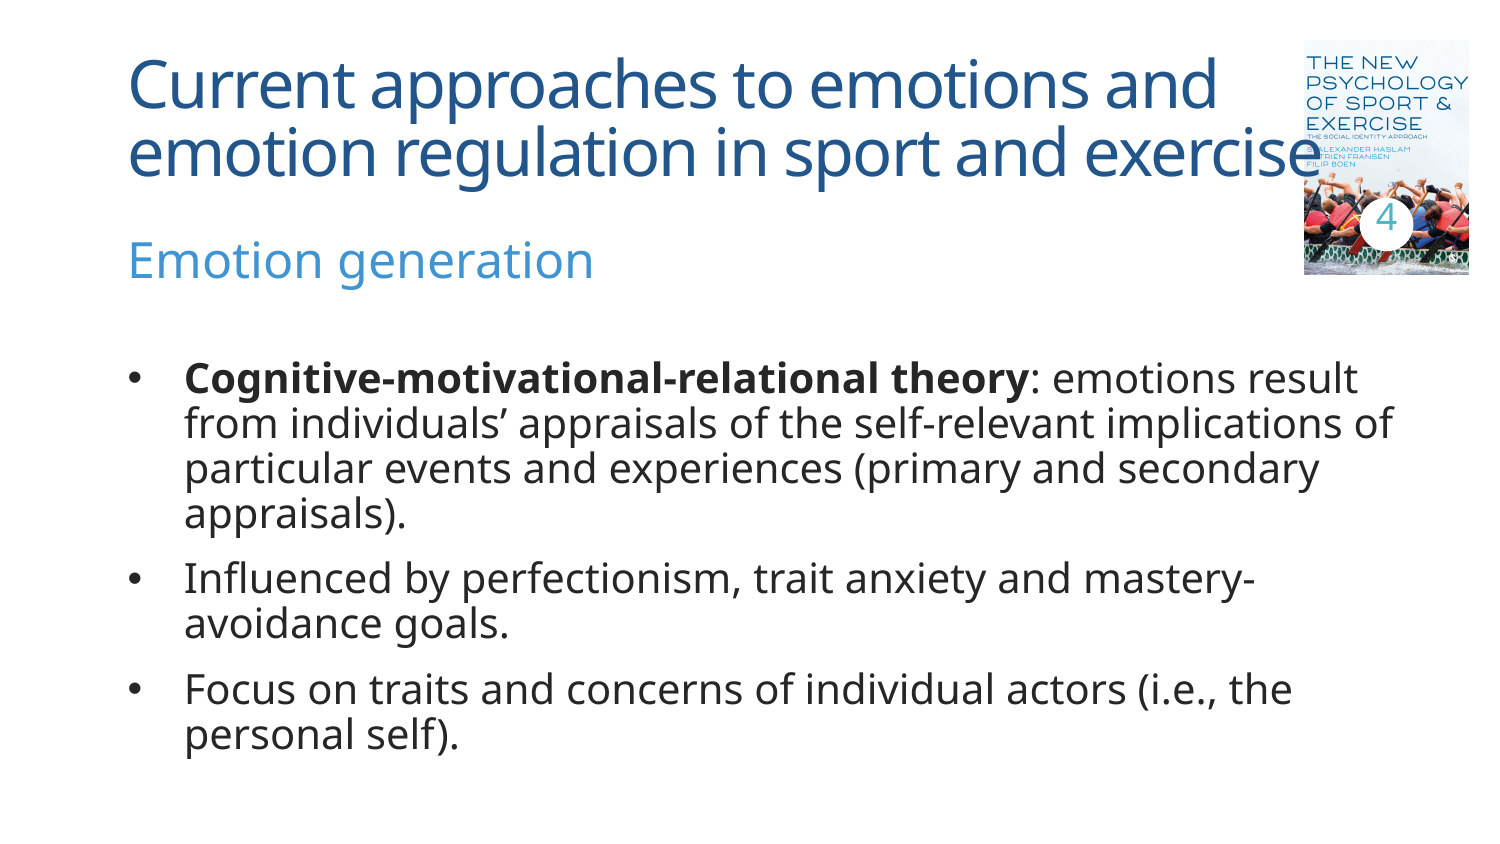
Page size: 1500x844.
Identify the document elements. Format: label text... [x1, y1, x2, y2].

picture [1304, 40, 1469, 275]
text_box Emotion generation [112, 230, 1388, 316]
slide_number 4 [1344, 79, 1429, 252]
list Cognitive-motivational-relational theory: emotions result from individuals’ appraisals of the self-relevant implications of particular events and experiences (primary and secondary appraisals). Influenced by perfectionism, trait anxiety and mastery-avoidance goals. Focus on traits and concerns of individual actors (i.e., the personal self). [112, 349, 1456, 844]
picture [1304, 133, 1344, 230]
title Current approaches to emotions and emotion regulation in sport and exercise [112, 46, 1388, 133]
